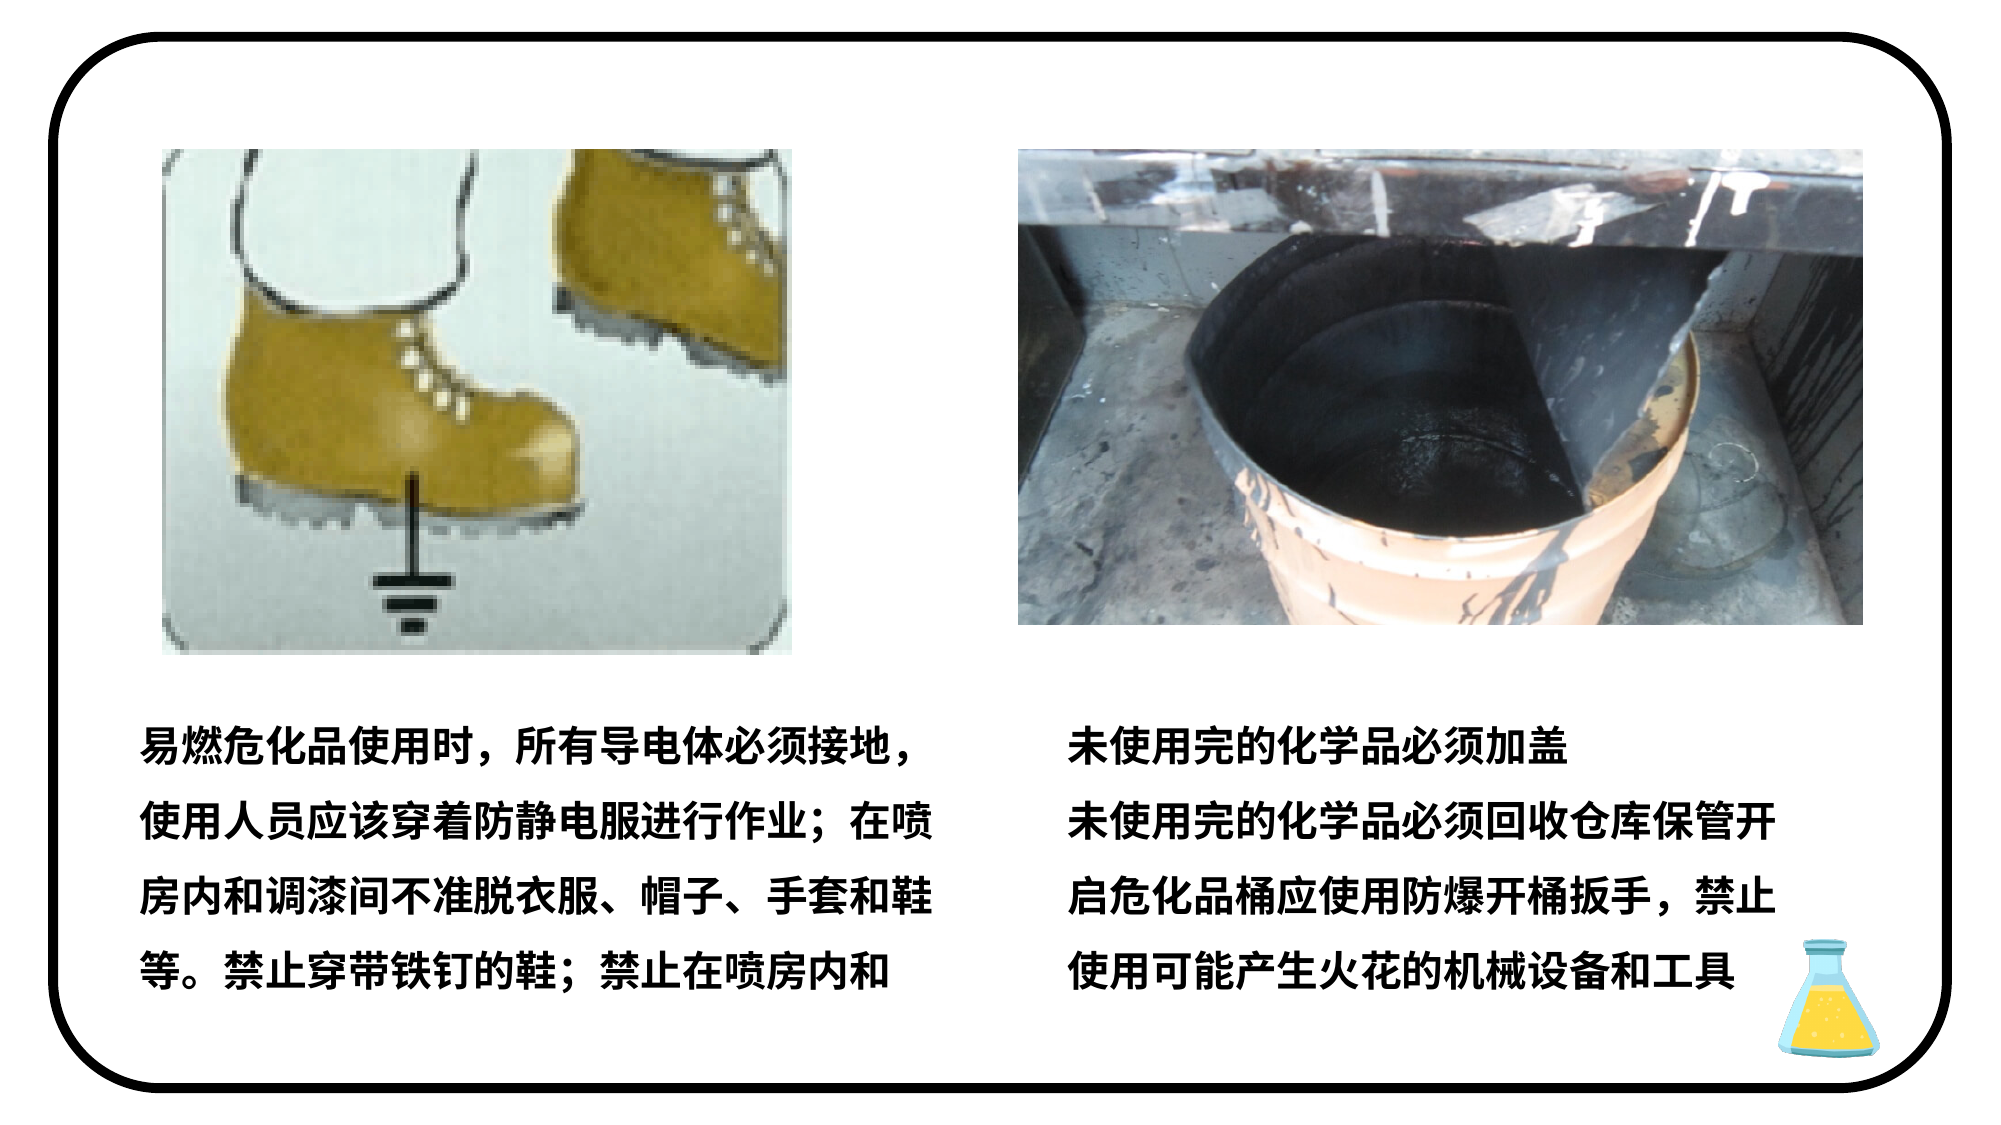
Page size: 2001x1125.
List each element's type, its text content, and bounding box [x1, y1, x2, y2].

text_box 未使用完的化学品必须加盖 未使用完的化学品必须回收仓库保管开启危化品桶应使用防爆开桶扳手，禁止使用可能产生火花的机械设备和工具 [1053, 687, 1829, 1003]
picture [1778, 939, 1880, 1058]
picture [1018, 149, 1863, 625]
text_box 易燃危化品使用时，所有导电体必须接地，使用人员应该穿着防静电服进行作业；在喷房内和调漆间不准脱衣服、帽子、手套和鞋等。禁止穿带铁钉的鞋；禁止在喷房内和 [125, 687, 963, 1003]
picture [162, 149, 792, 655]
